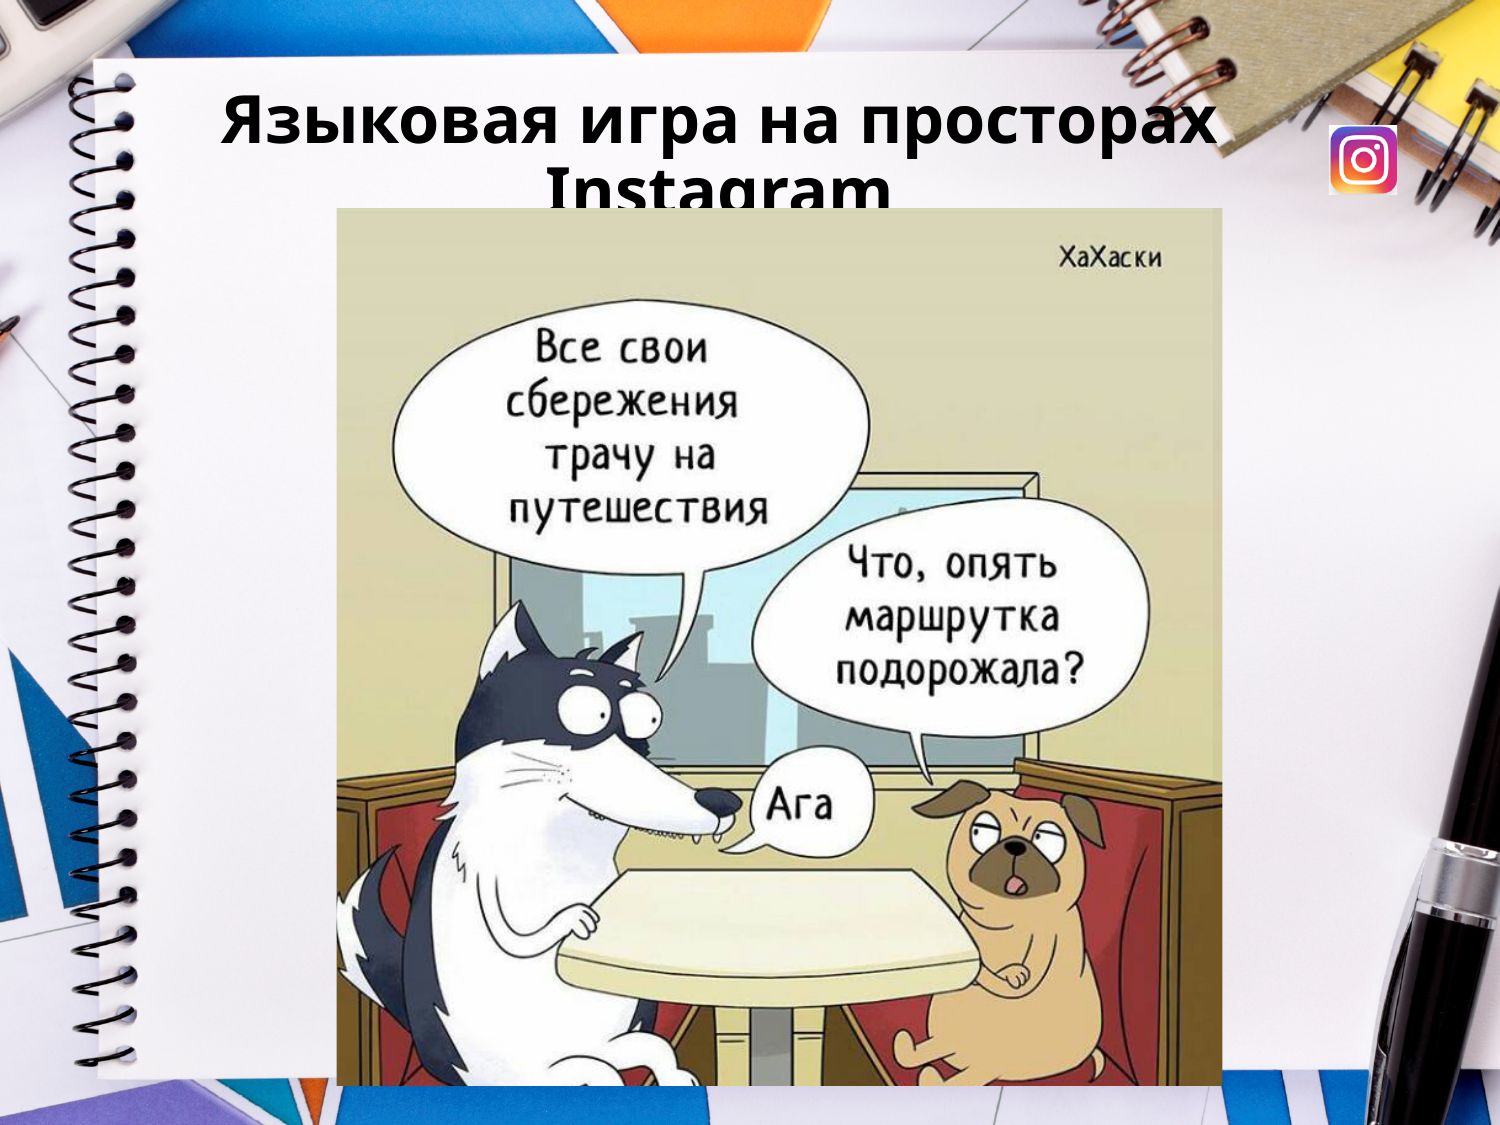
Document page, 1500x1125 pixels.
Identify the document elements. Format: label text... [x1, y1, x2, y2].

title Языковая игра на просторах Instagram [76, 78, 1363, 239]
picture [0, 0, 1500, 1125]
